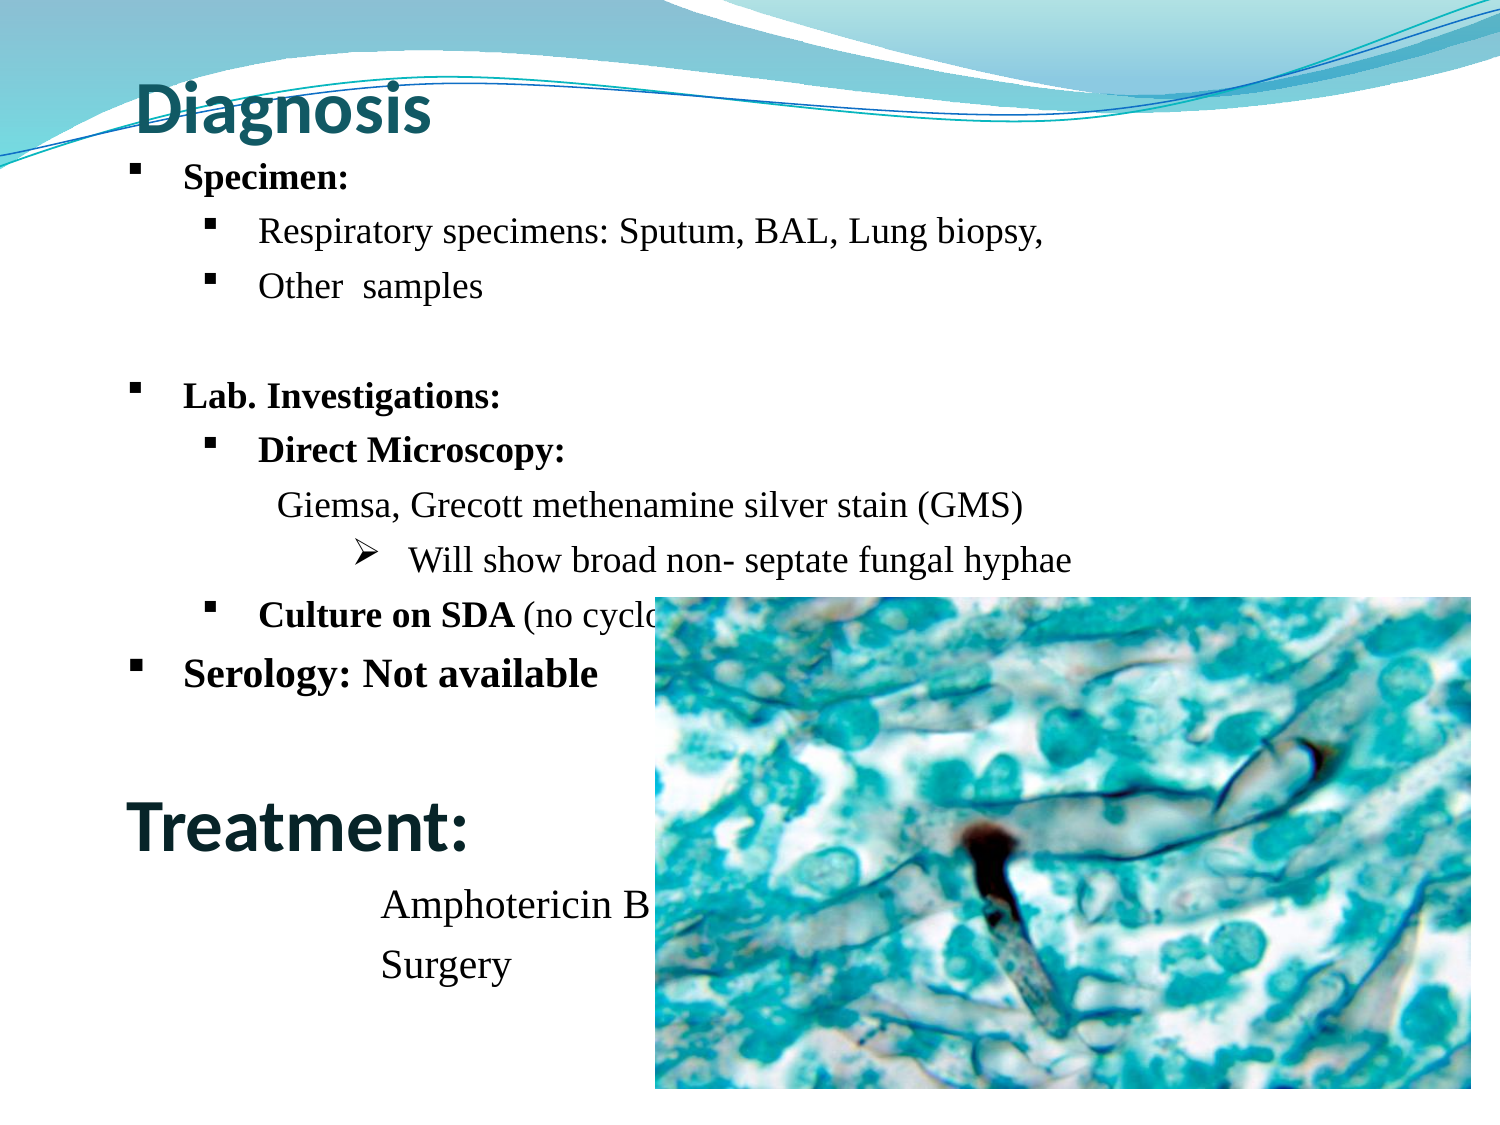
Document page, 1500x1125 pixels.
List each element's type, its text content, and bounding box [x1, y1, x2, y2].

picture [655, 597, 1471, 1089]
text_box Specimen: Respiratory specimens: Sputum, BAL, Lung biopsy, Other samples Lab. Investigations: Direct Microscopy: Giemsa, Grecott methenamine silver stain (GMS) Will show broad non- septate fungal hyphae Culture on SDA (no cycloheximide) Serology: Not available Treatment: Amphotericin B Surgery [112, 152, 1353, 995]
text_box Diagnosis [135, 20, 1411, 149]
